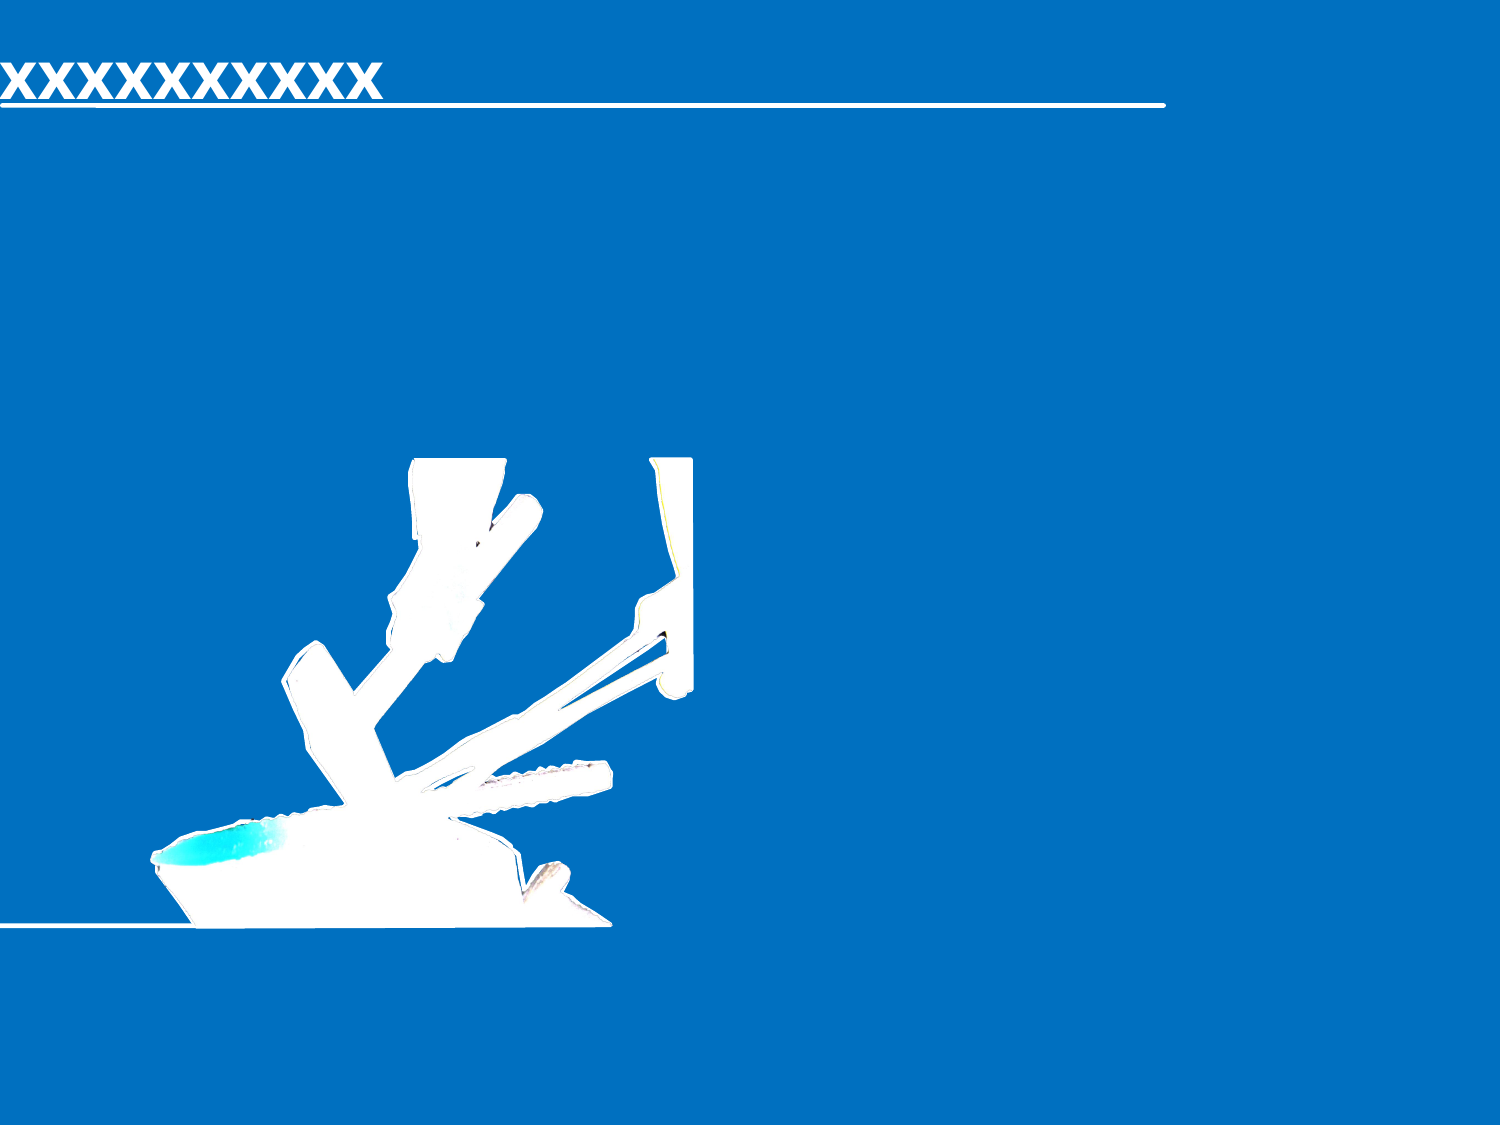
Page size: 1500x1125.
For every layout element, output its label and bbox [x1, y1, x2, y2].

picture [73, 459, 692, 927]
text_box [0, 24, 1184, 122]
